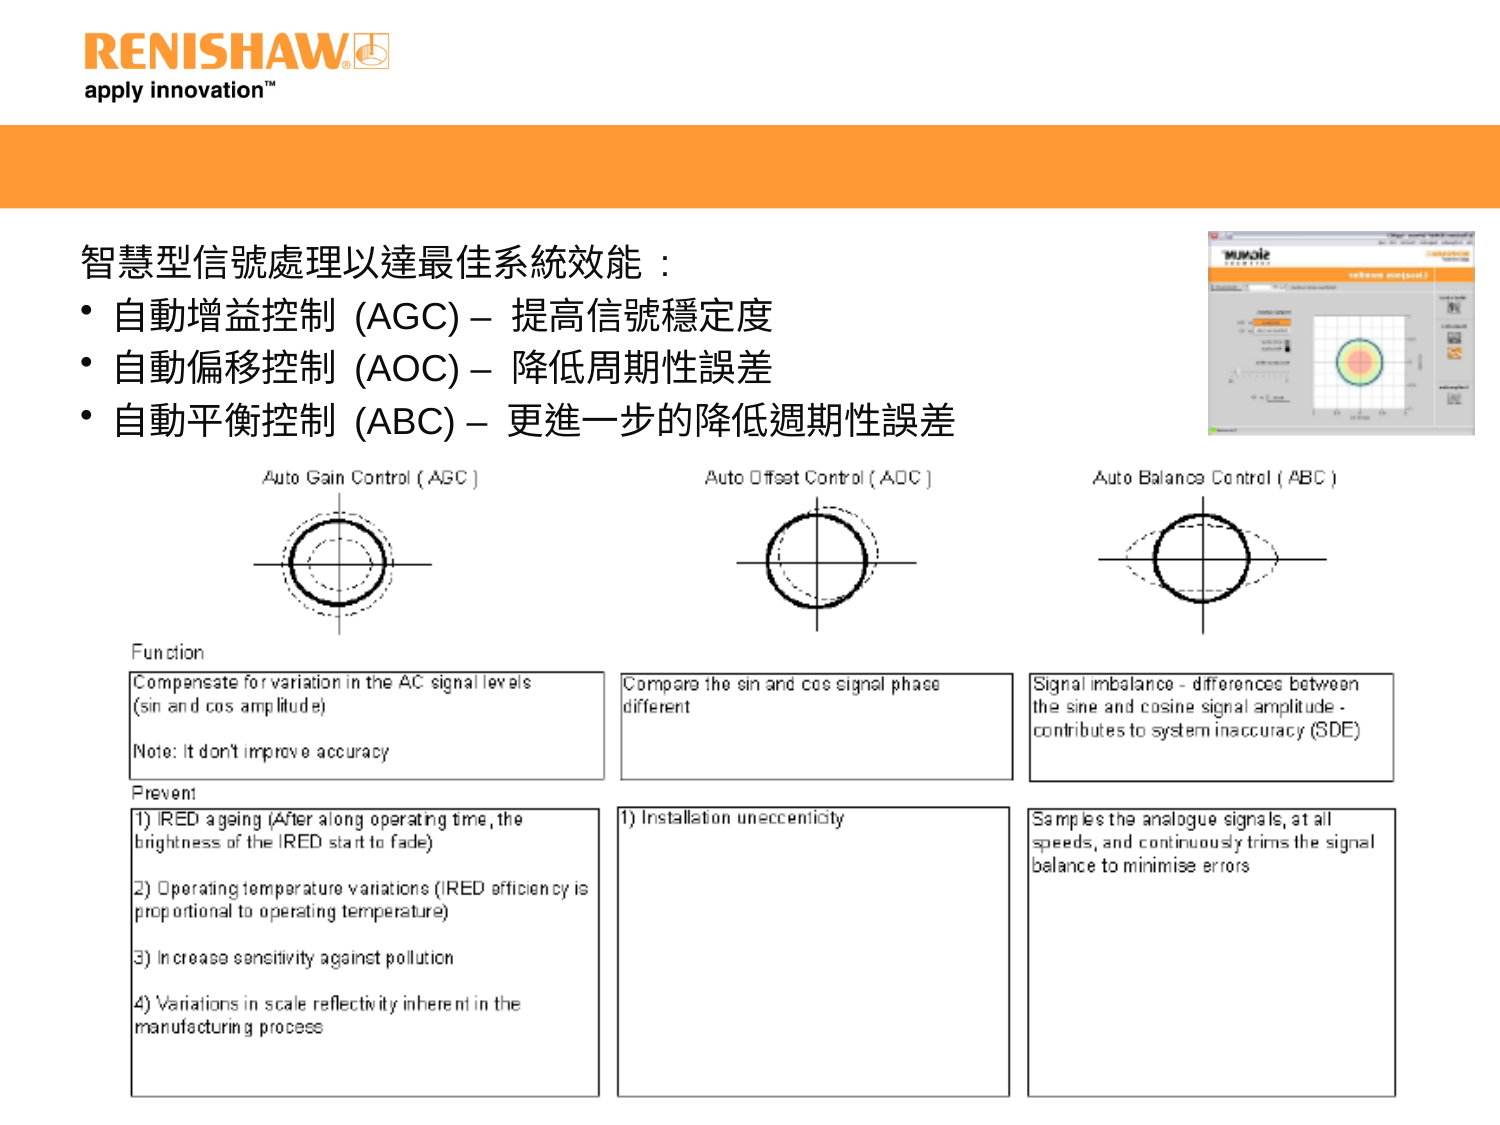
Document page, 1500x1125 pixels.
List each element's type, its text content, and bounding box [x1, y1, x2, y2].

picture [112, 462, 1412, 1110]
picture [1208, 231, 1476, 439]
picture [83, 30, 390, 104]
list 智慧型信號處理以達最佳系統效能 : 自動增益控制 (AGC) – 提高信號穩定度 自動偏移控制 (AOC) – 降低周期性誤差 自動平衡控制 (ABC) – 更進一步的降低週期性誤差 [64, 231, 1412, 1024]
